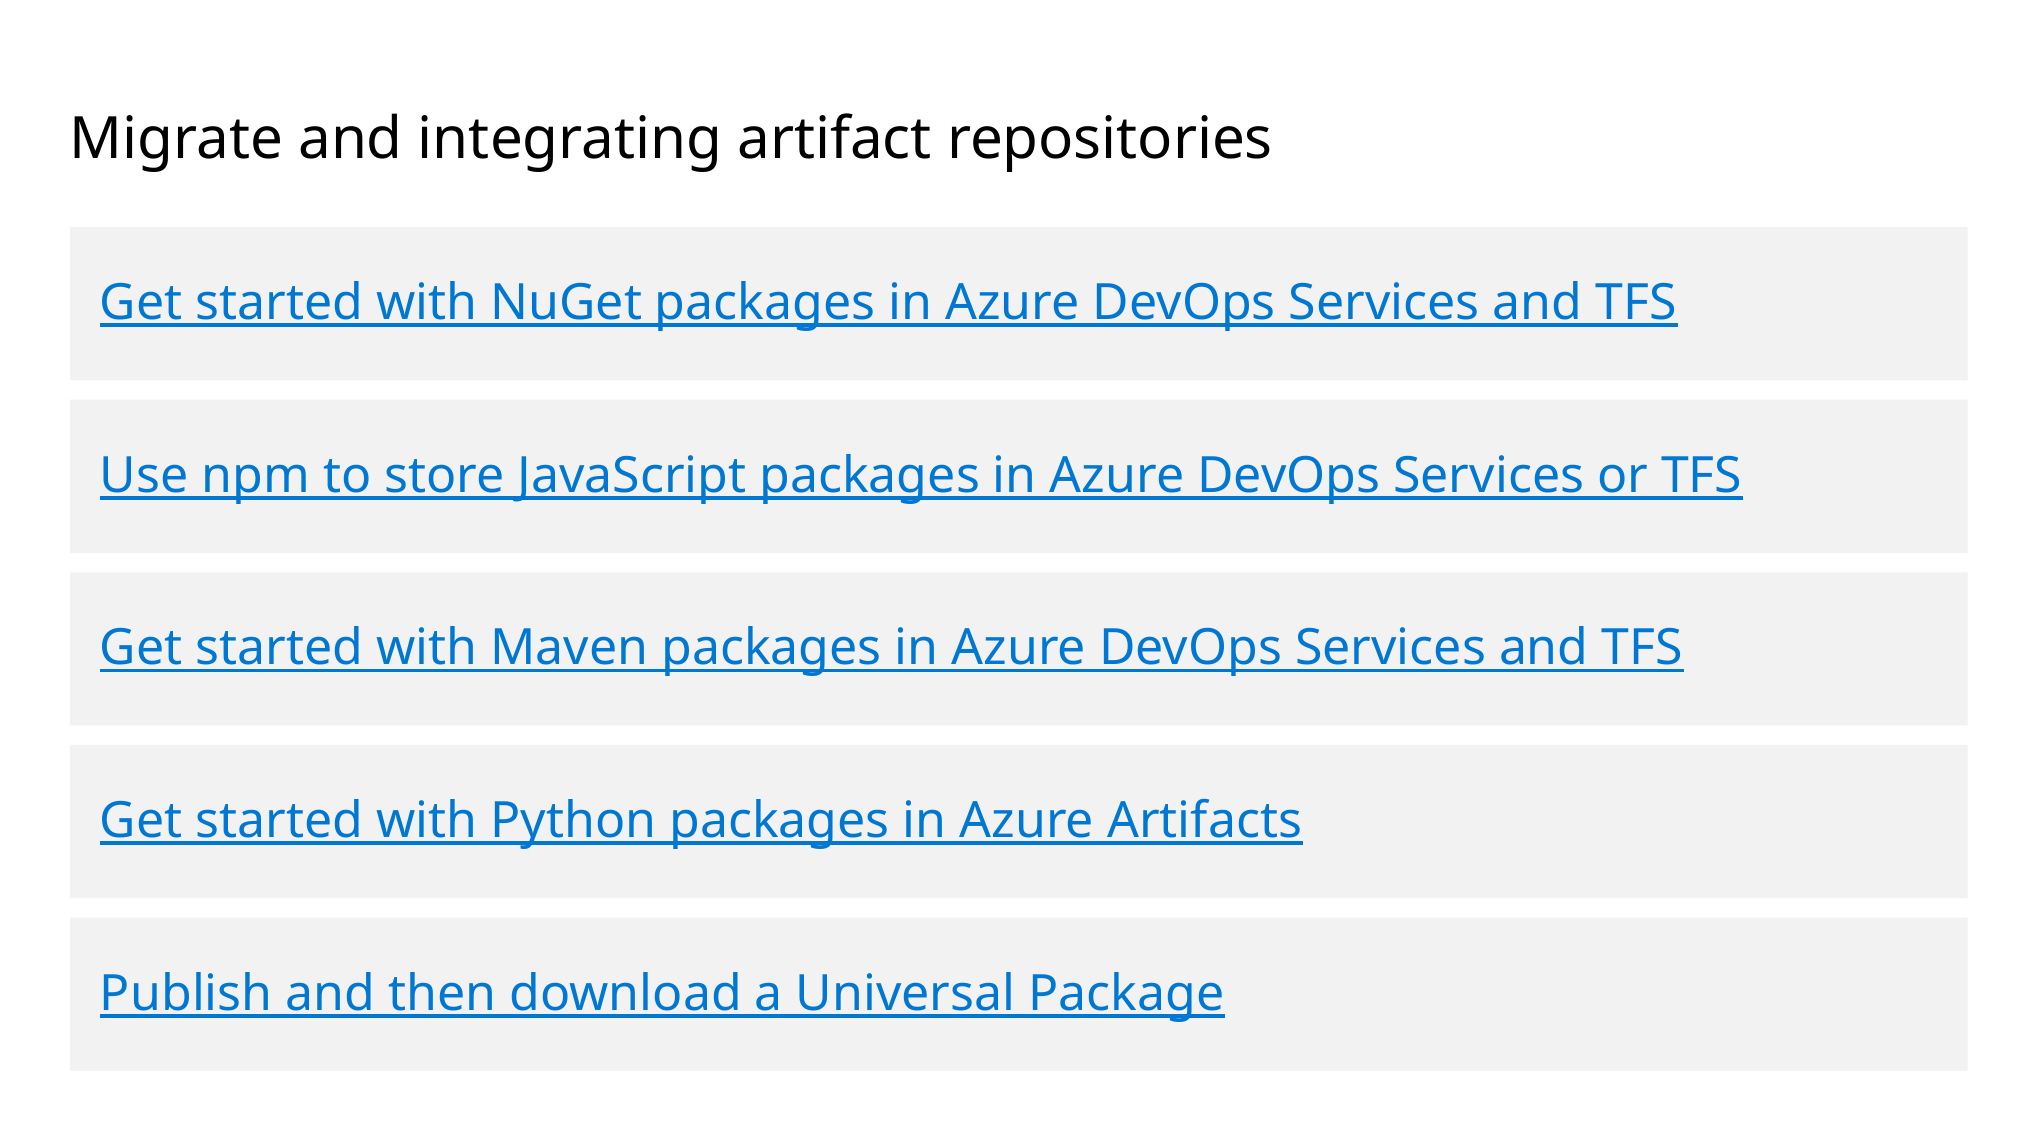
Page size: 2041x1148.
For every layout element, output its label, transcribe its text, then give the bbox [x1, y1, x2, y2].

text_box Publish and then download a Universal Package [69, 917, 1969, 1072]
text_box Get started with NuGet packages in Azure DevOps Services and TFS [69, 226, 1969, 381]
text_box Use npm to store JavaScript packages in Azure DevOps Services or TFS [69, 399, 1969, 554]
title Migrate and integrating artifact repositories [70, 103, 1969, 172]
text_box Get started with Python packages in Azure Artifacts [69, 744, 1969, 899]
text_box Get started with Maven packages in Azure DevOps Services and TFS [69, 571, 1969, 726]
